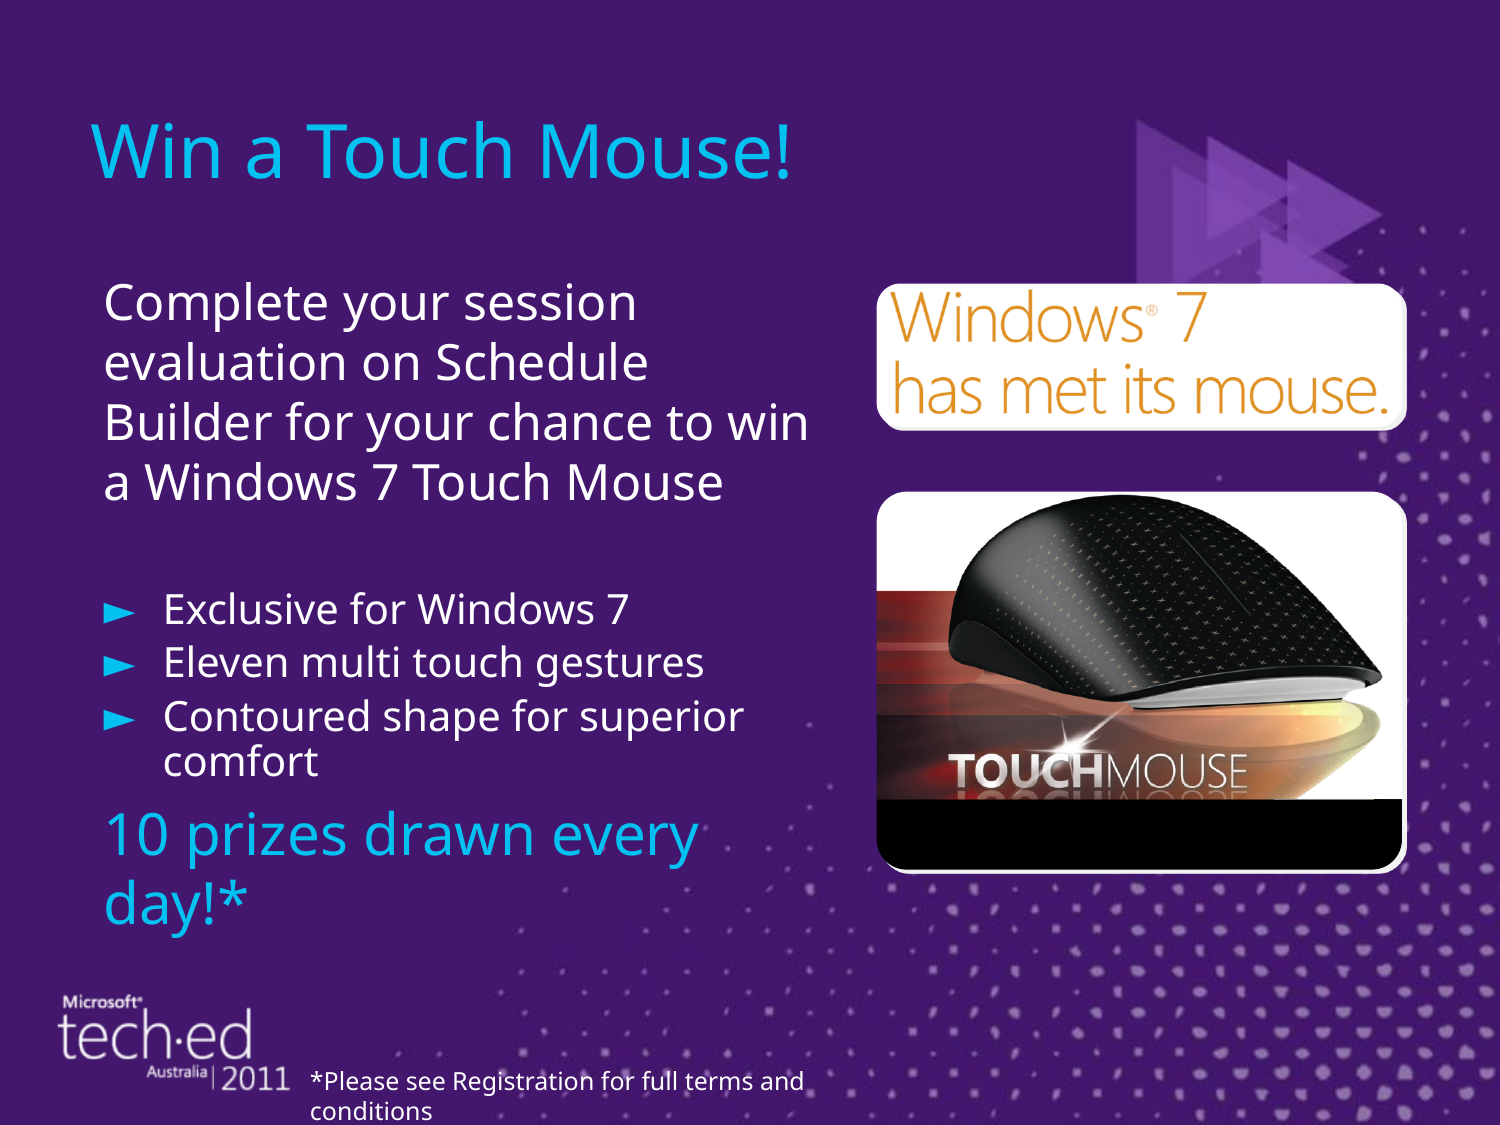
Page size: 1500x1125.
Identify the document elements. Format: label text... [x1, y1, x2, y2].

picture [0, 0, 1500, 1125]
list Complete your session evaluation on Schedule Builder for your chance to win a Windows 7 Touch Mouse Exclusive for Windows 7 Eleven multi touch gestures Contoured shape for superior comfort 10 prizes drawn every day!* [88, 262, 833, 1005]
text_box *Please see Registration for full terms and conditions [295, 1058, 910, 1125]
title Win a Touch Mouse! [75, 54, 1425, 243]
